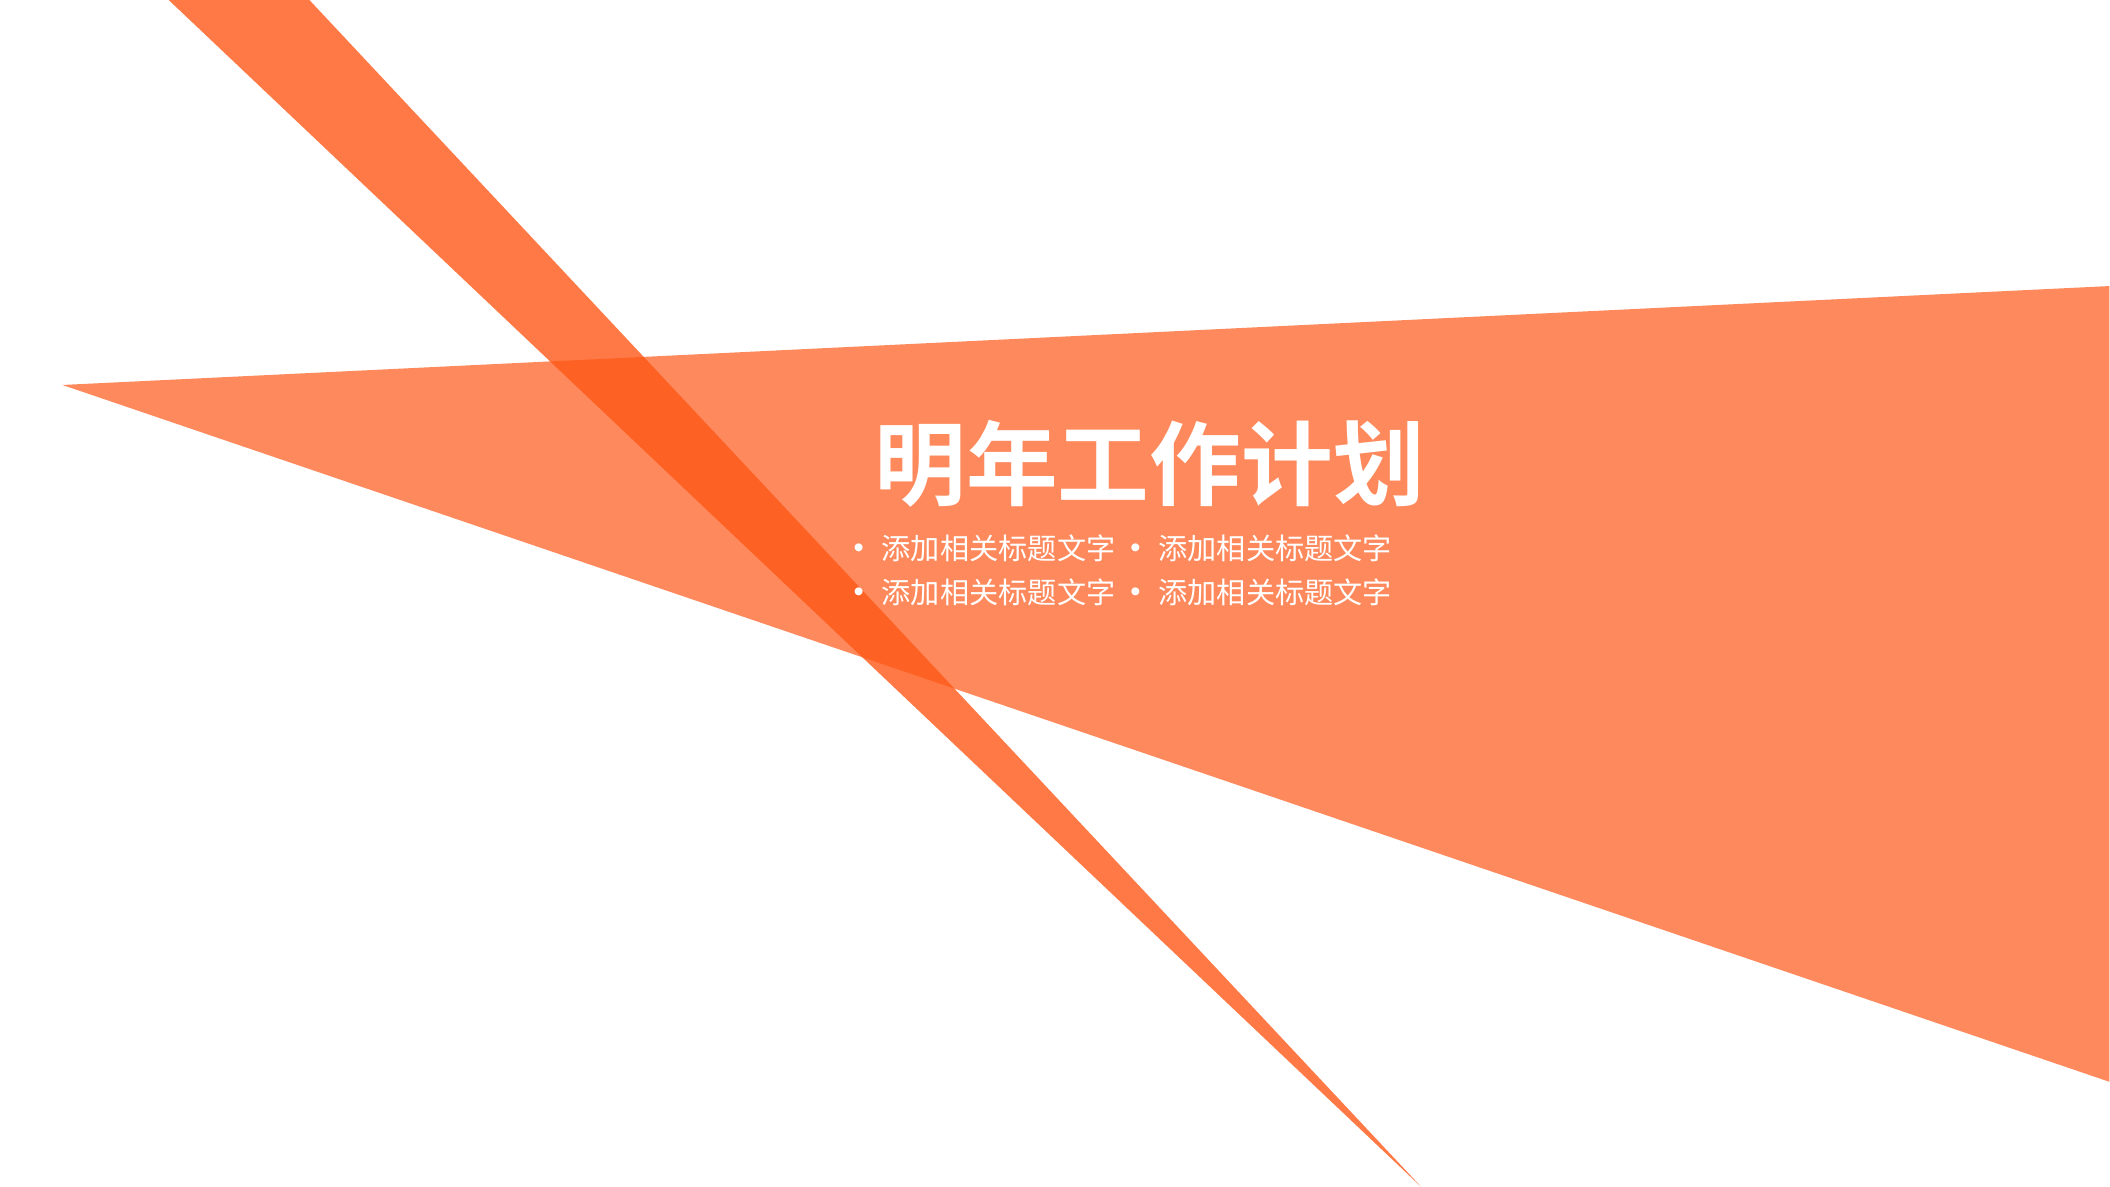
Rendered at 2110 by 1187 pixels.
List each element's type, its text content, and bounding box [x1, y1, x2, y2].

text_box 明年工作计划 [874, 407, 1452, 518]
text_box 添加相关标题文字 [853, 574, 1116, 610]
text_box [644, 286, 2110, 1082]
text_box 添加相关标题文字 [853, 529, 1116, 565]
text_box 添加相关标题文字 [1130, 574, 1393, 610]
text_box 添加相关标题文字 [1130, 529, 1393, 565]
text_box [62, 361, 860, 657]
text_box [168, 0, 1421, 1187]
